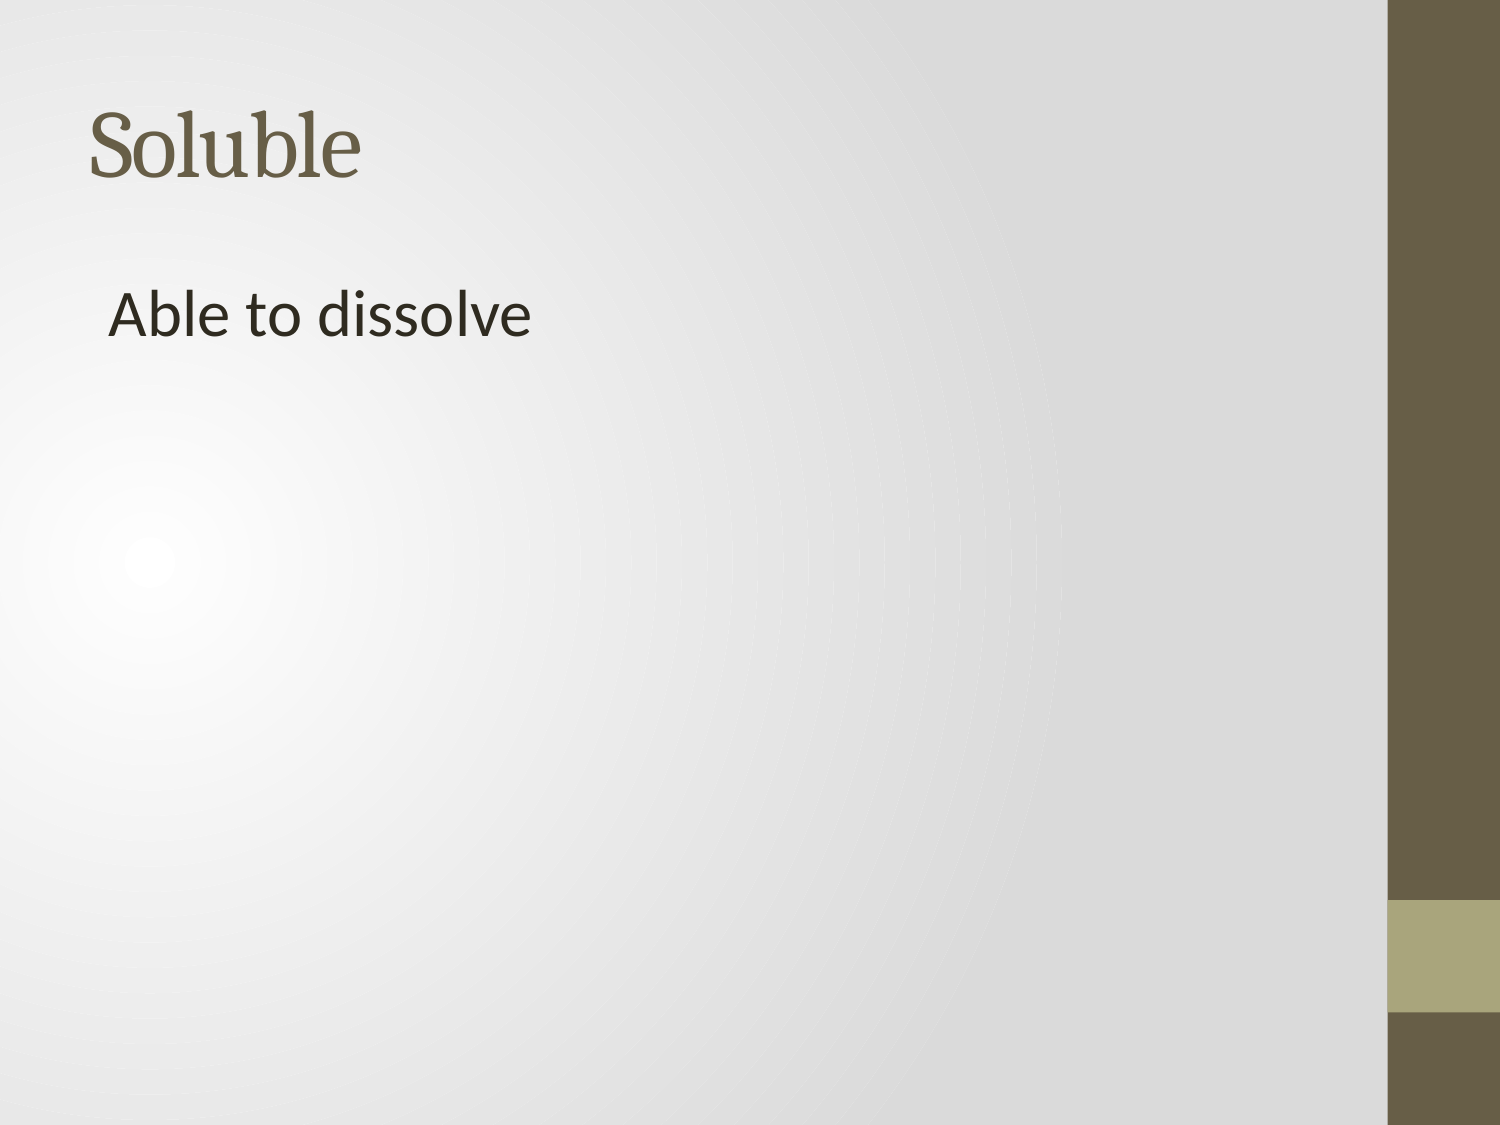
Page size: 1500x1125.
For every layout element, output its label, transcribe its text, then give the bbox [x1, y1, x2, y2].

list Able to dissolve [75, 262, 1325, 1050]
title Soluble [75, 45, 1325, 233]
